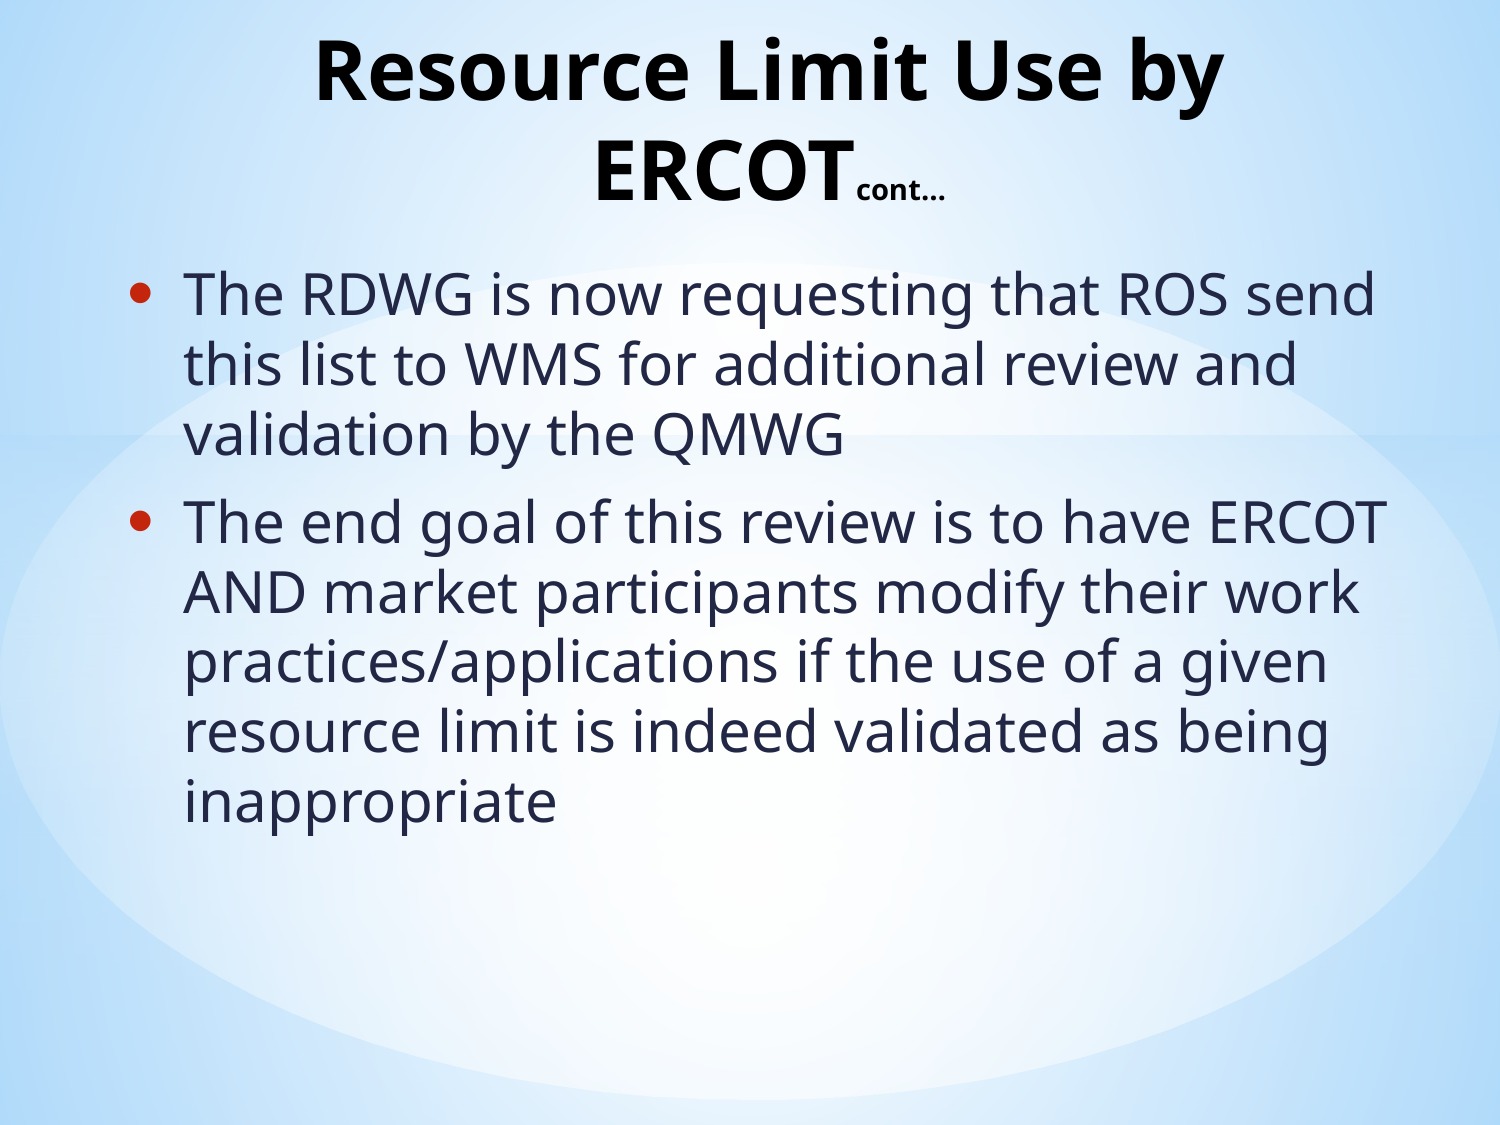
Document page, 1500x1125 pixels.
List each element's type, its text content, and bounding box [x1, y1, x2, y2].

list The RDWG is now requesting that ROS send this list to WMS for additional review and validation by the QMWG The end goal of this review is to have ERCOT AND market participants modify their work practices/applications if the use of a given resource limit is indeed validated as being inappropriate [112, 249, 1425, 893]
title Resource Limit Use by ERCOTcont… [112, 37, 1425, 225]
